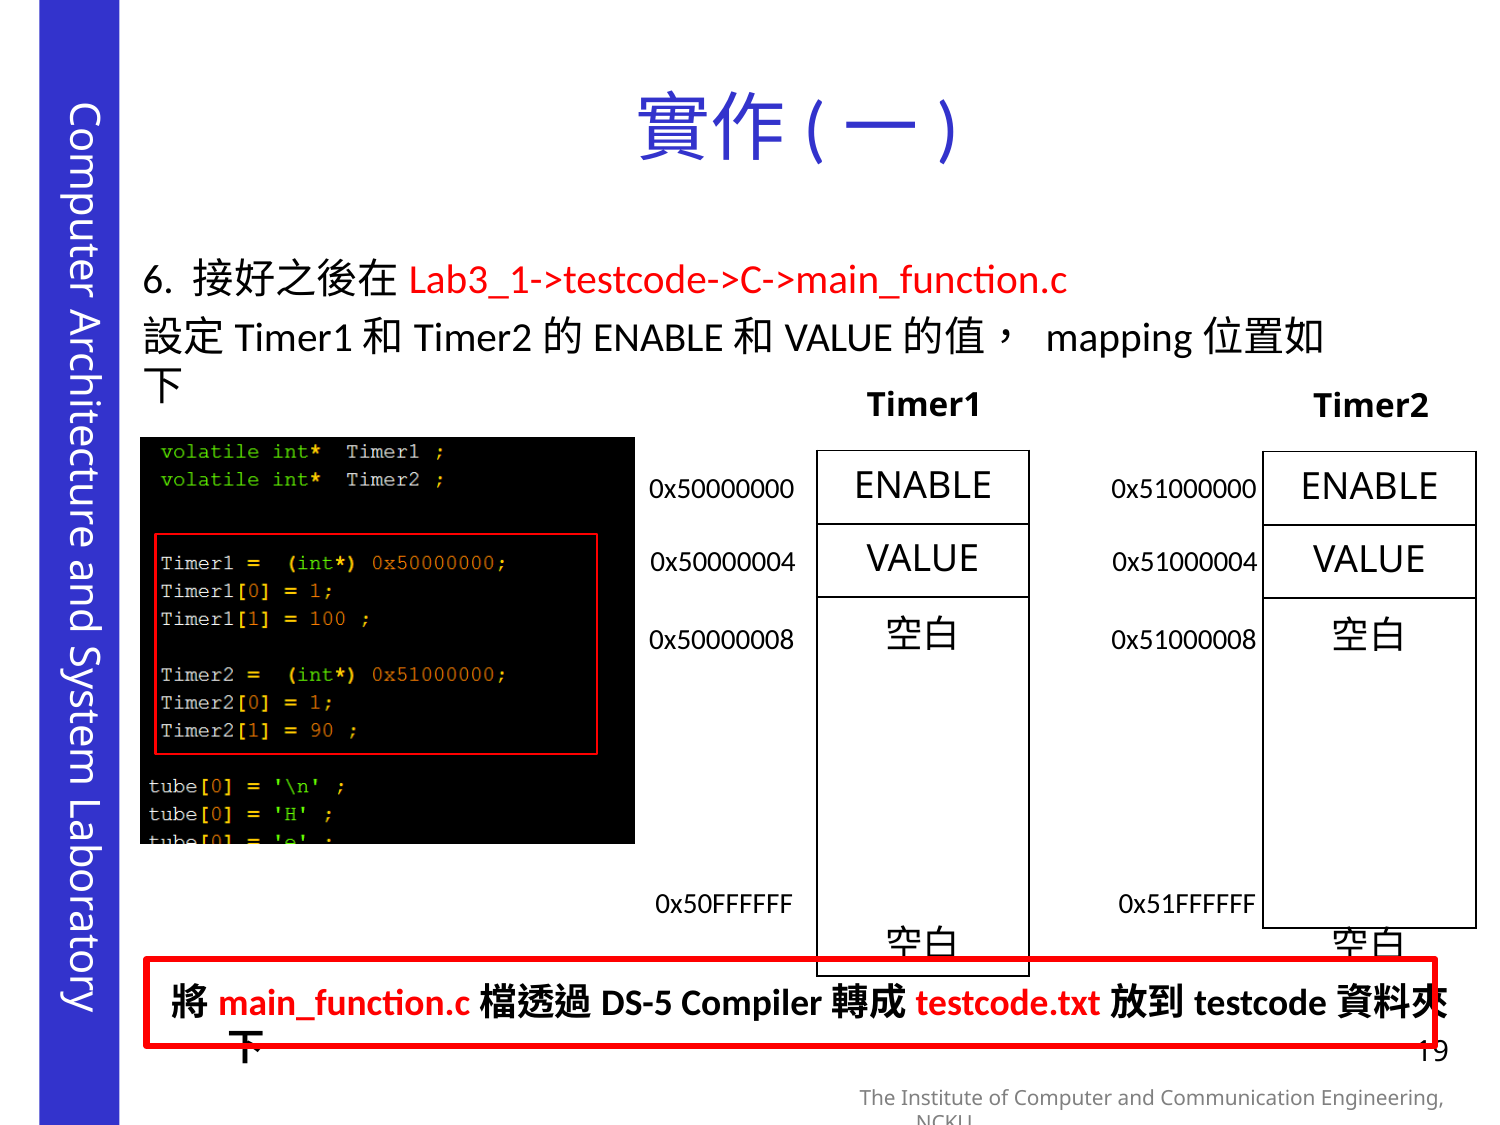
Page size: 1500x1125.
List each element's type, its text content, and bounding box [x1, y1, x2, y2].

title 實作(一) [135, 30, 1460, 219]
slide_number 19 [1151, 1076, 1465, 1101]
table_cell VALUE [1264, 526, 1475, 597]
table_cell 空白 空白 [818, 598, 1028, 959]
table_cell VALUE [818, 525, 1028, 596]
text_box 0x51000000 [1096, 462, 1280, 513]
table_header ENABLE [818, 451, 1028, 523]
text_box Timer2 [1279, 376, 1463, 432]
text_box 0x51000004 [1097, 534, 1279, 585]
table_cell 空白 空白 [1264, 599, 1475, 927]
text_box 0x50000004 [638, 534, 833, 585]
text_box 將main_function.c檔透過DS-5 Compiler轉成testcode.txt放到testcode資料夾下 [16, 971, 1470, 1076]
table_header ENABLE [1264, 452, 1475, 524]
text_box 0x50FFFFFF [640, 877, 840, 928]
text_box 0x50000000 [638, 462, 834, 513]
text_box 0x50000008 [638, 612, 831, 663]
text_box [146, 959, 1435, 1046]
list 6. 接好之後在Lab3_1->testcode->C->main_function.c 設定Timer1和Timer2的ENABLE和VALUE的值， mapping位置如下 [52, 244, 1383, 417]
picture [140, 437, 635, 844]
text_box Timer1 [833, 375, 1017, 431]
text_box 0x51000008 [1096, 612, 1277, 663]
text_box 0x51FFFFFF [1103, 877, 1273, 928]
